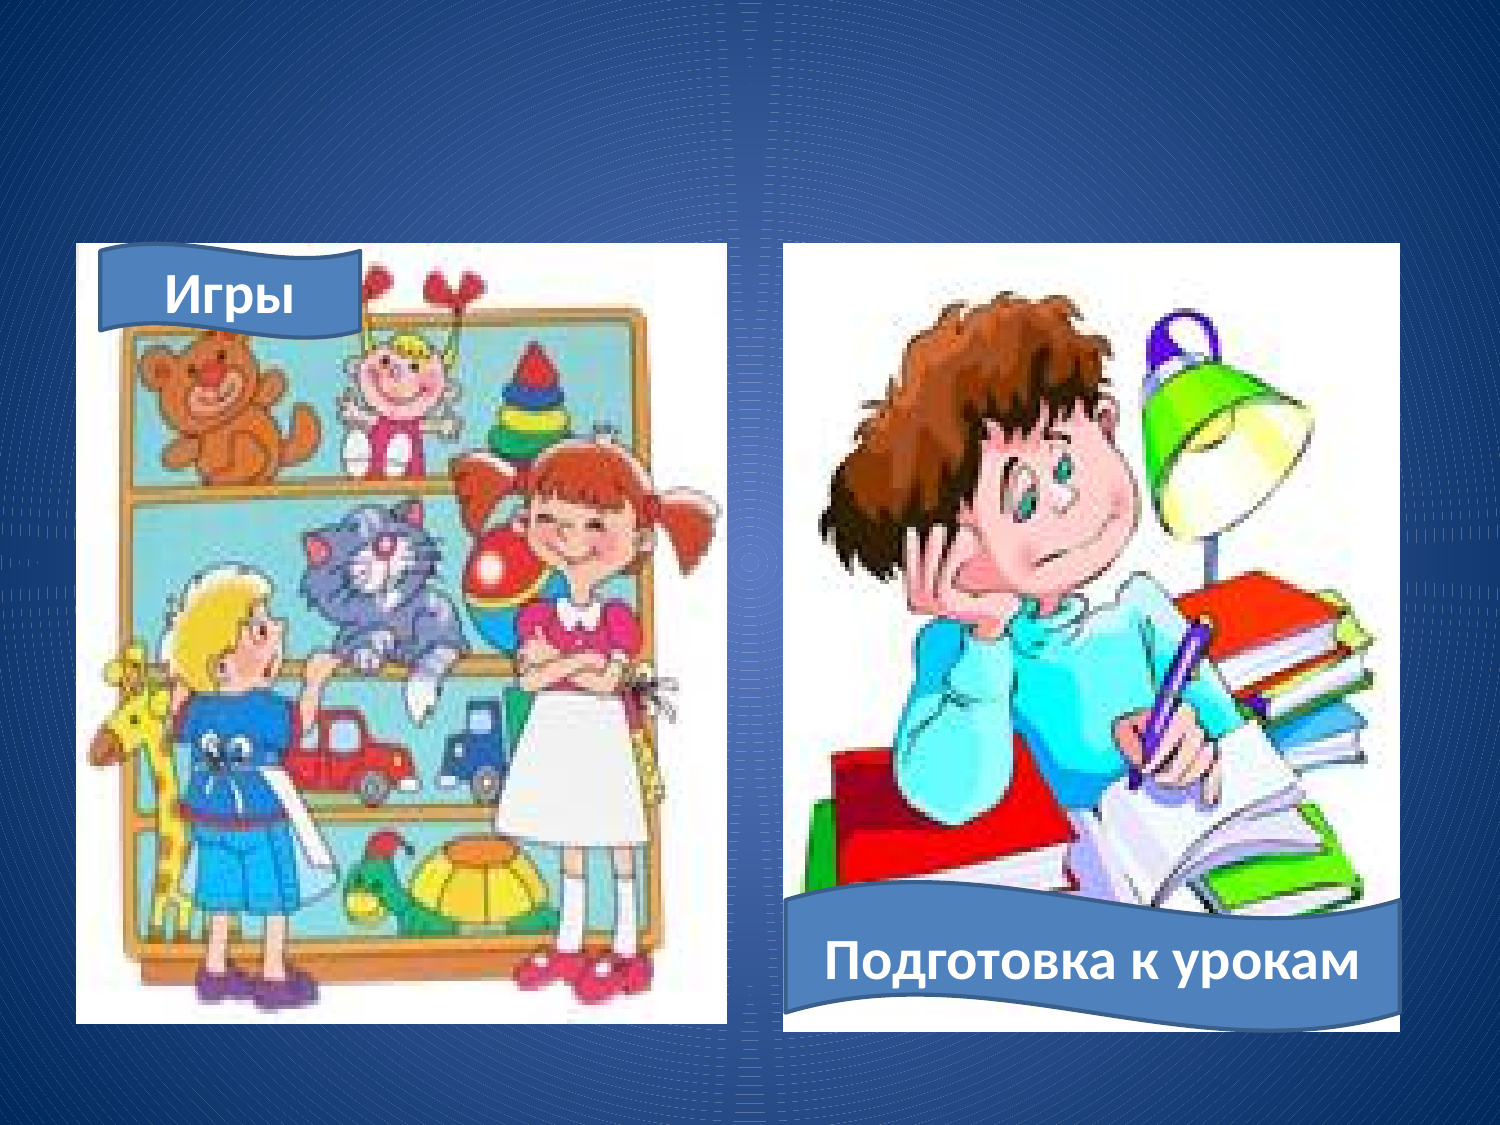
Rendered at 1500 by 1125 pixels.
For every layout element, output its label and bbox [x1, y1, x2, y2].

list [76, 243, 727, 1024]
picture [783, 243, 1400, 1033]
